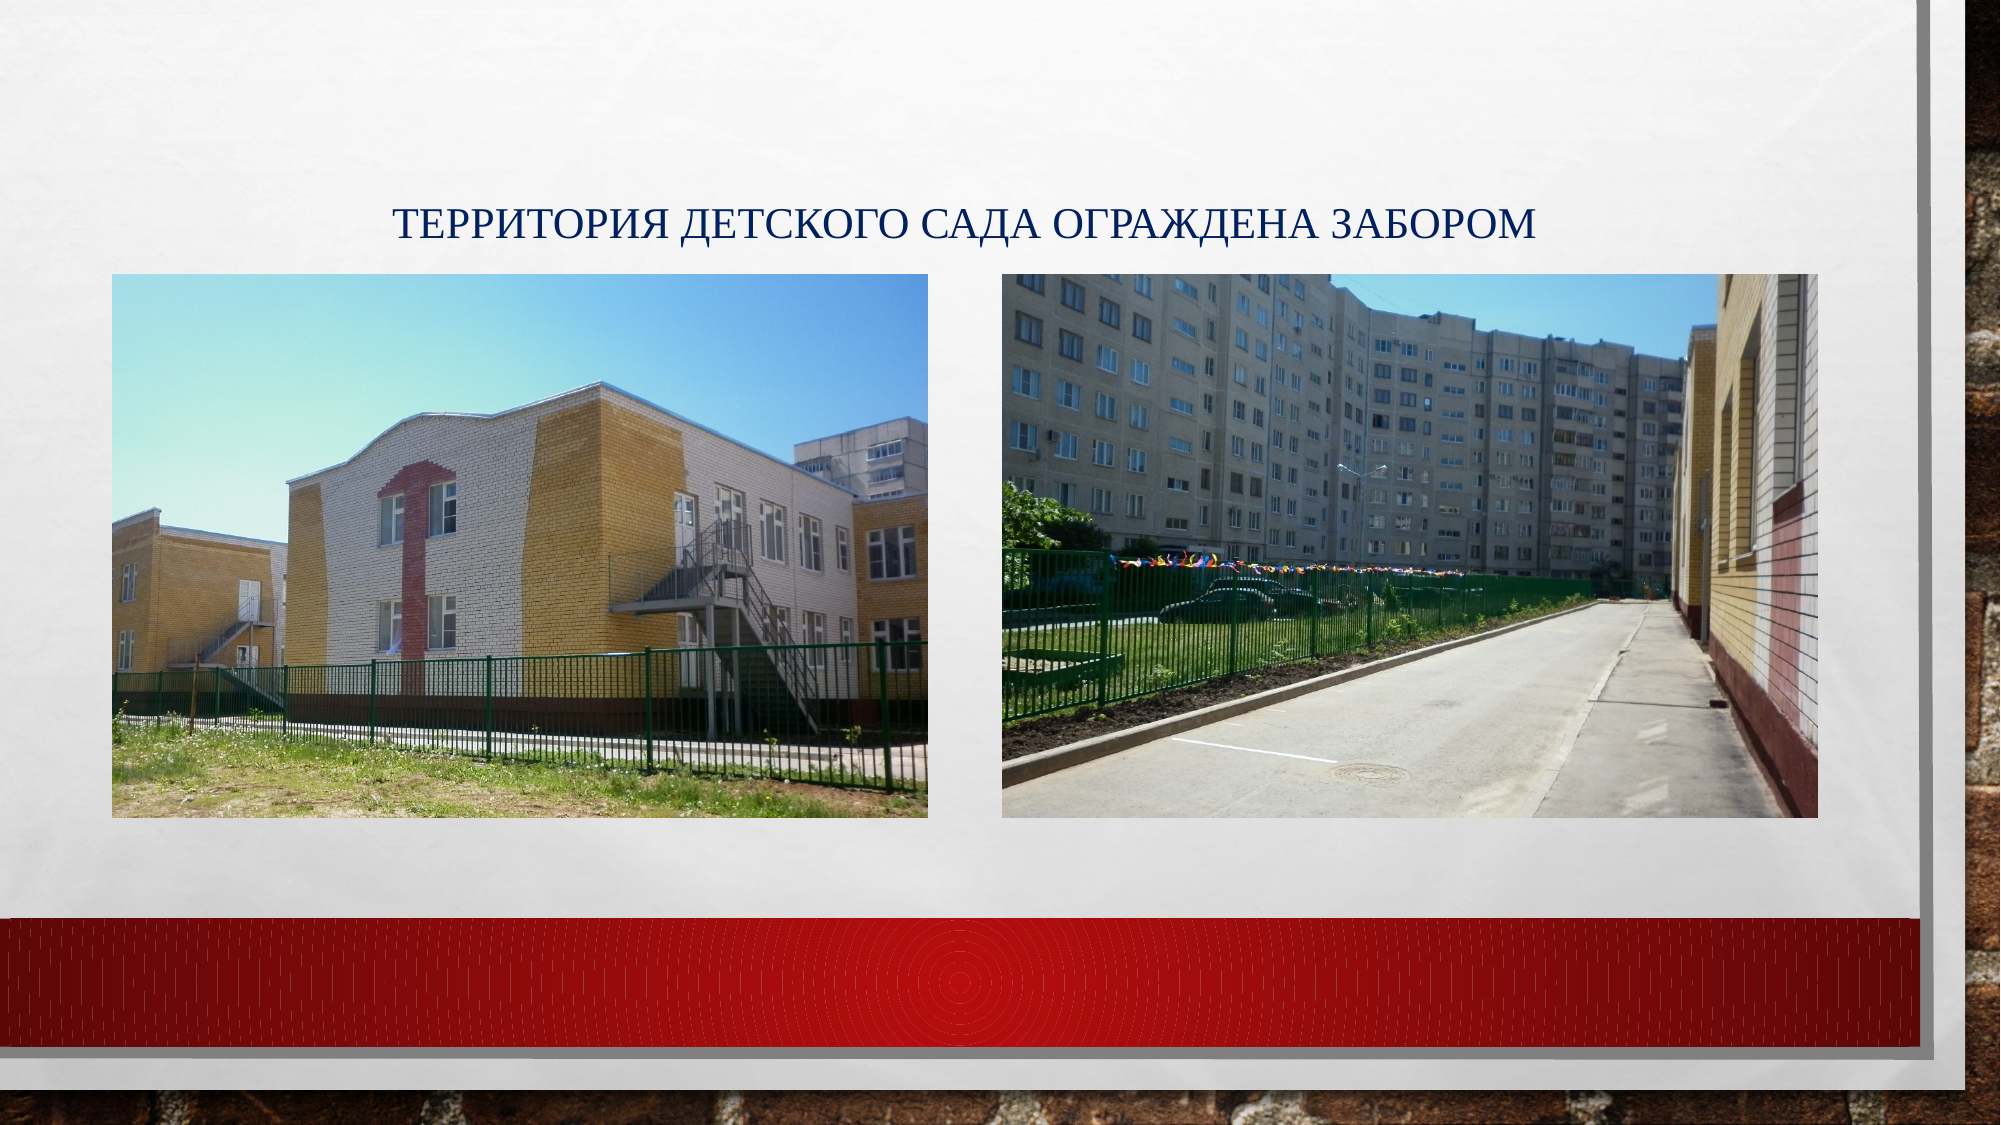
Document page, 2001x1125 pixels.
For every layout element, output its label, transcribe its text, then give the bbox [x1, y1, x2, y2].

picture [0, 0, 2000, 1125]
title Территория детского сада ограждена забором [112, 112, 1818, 303]
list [1001, 274, 1819, 819]
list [112, 274, 928, 819]
